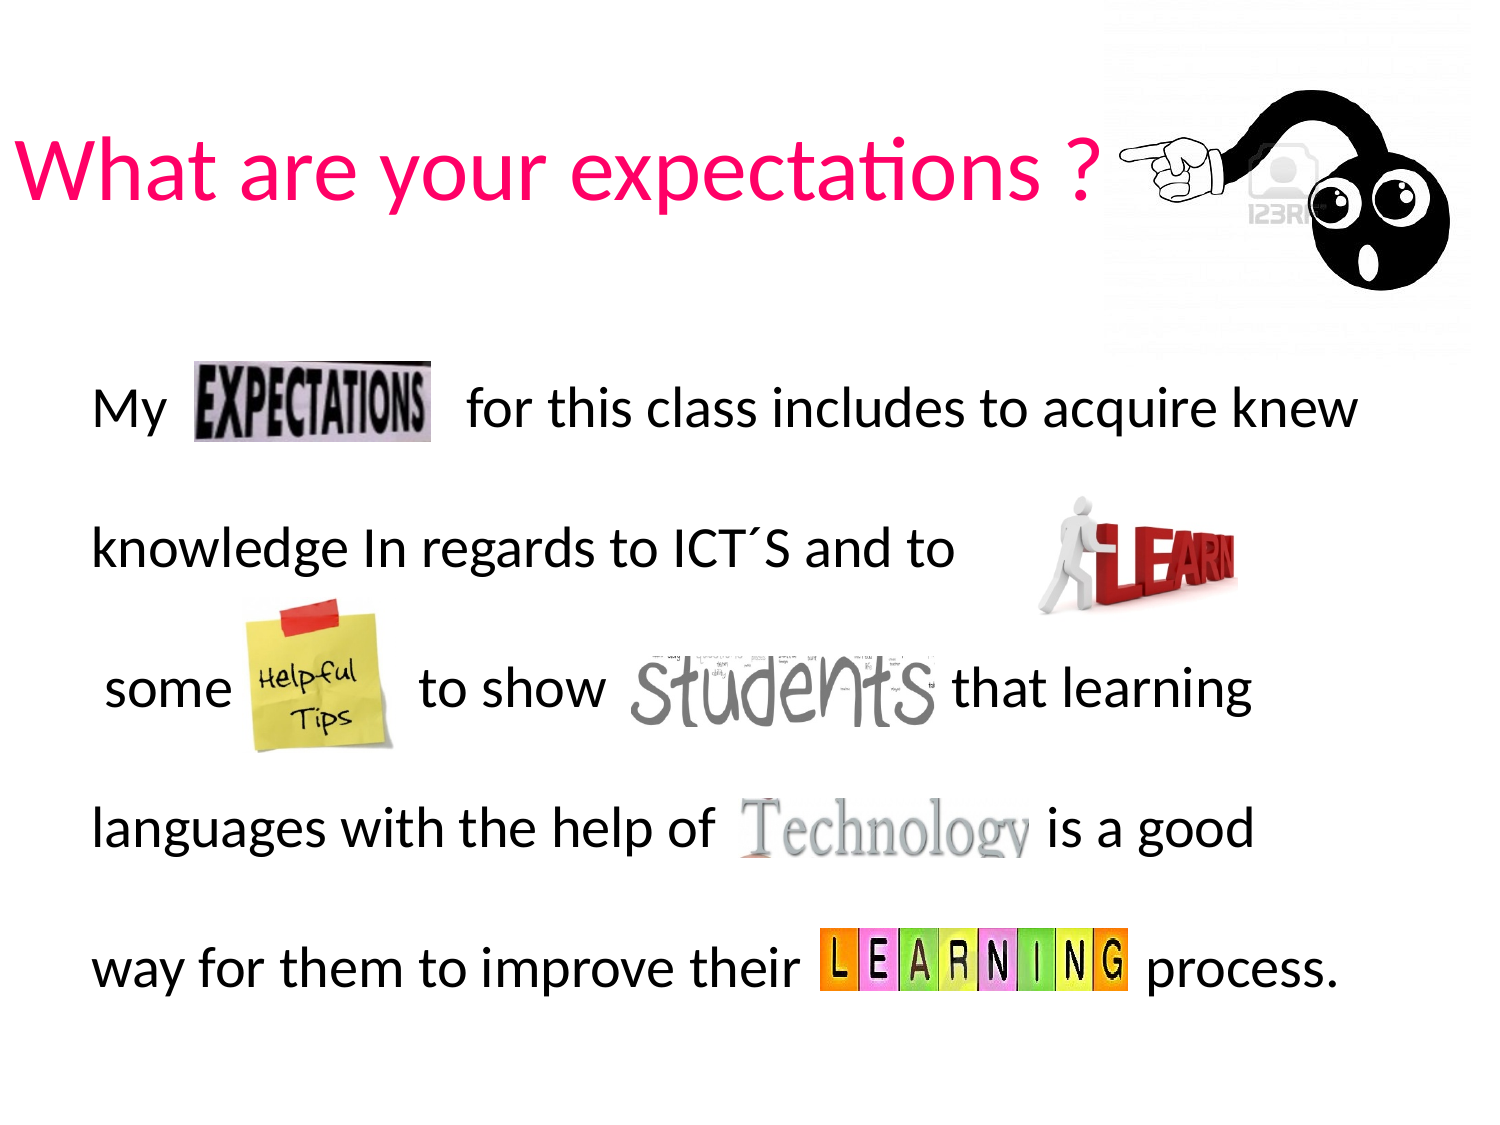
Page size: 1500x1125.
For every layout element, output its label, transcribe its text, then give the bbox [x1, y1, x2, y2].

picture [737, 798, 1029, 858]
text_box My for this class includes to acquire knew knowledge In regards to ICT´S and to some to show that learning languages with the help of is a good way for them to improve their process. [76, 361, 1376, 1077]
picture [820, 928, 1129, 991]
picture [631, 656, 935, 727]
text_box What are your expectations ? [0, 101, 1099, 227]
picture [1104, 0, 1471, 367]
picture [241, 597, 396, 754]
picture [194, 361, 432, 443]
picture [1021, 467, 1238, 630]
